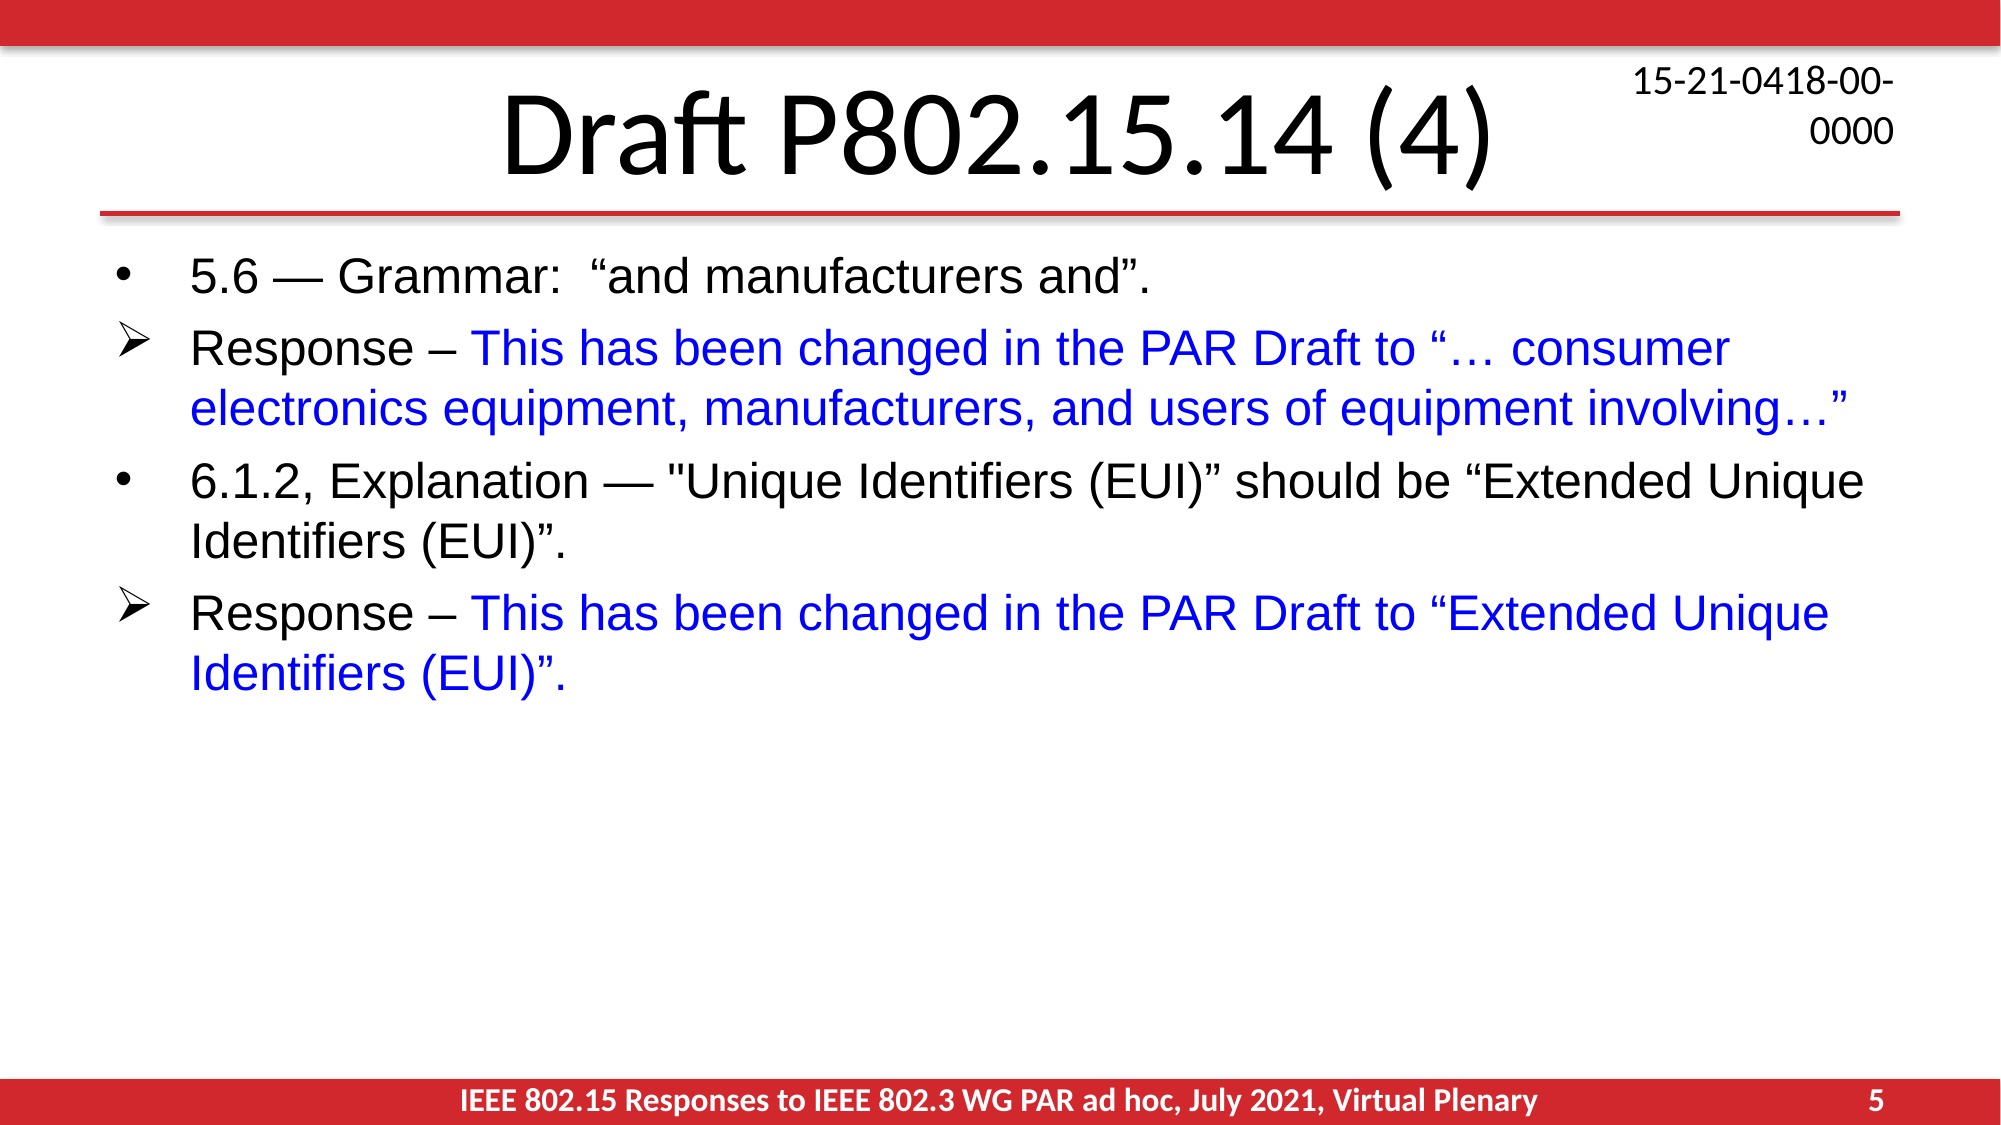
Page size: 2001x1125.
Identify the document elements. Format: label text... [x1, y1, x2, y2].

title Draft P802.15.14 (4) [99, 32, 1900, 220]
slide_number 5 [1626, 1068, 1900, 1125]
list 5.6 — Grammar: “and manufacturers and”. Response – This has been changed in the PAR Draft to “… consumer electronics equipment, manufacturers, and users of equipment involving…” 6.1.2, Explanation — "Unique Identifiers (EUI)” should be “Extended Unique Identifiers (EUI)”. Response – This has been changed in the PAR Draft to “Extended Unique Identifiers (EUI)”. [99, 235, 1900, 979]
footer IEEE 802.15 Responses to IEEE 802.3 WG PAR ad hoc, July 2021, Virtual Plenary [373, 1068, 1626, 1125]
